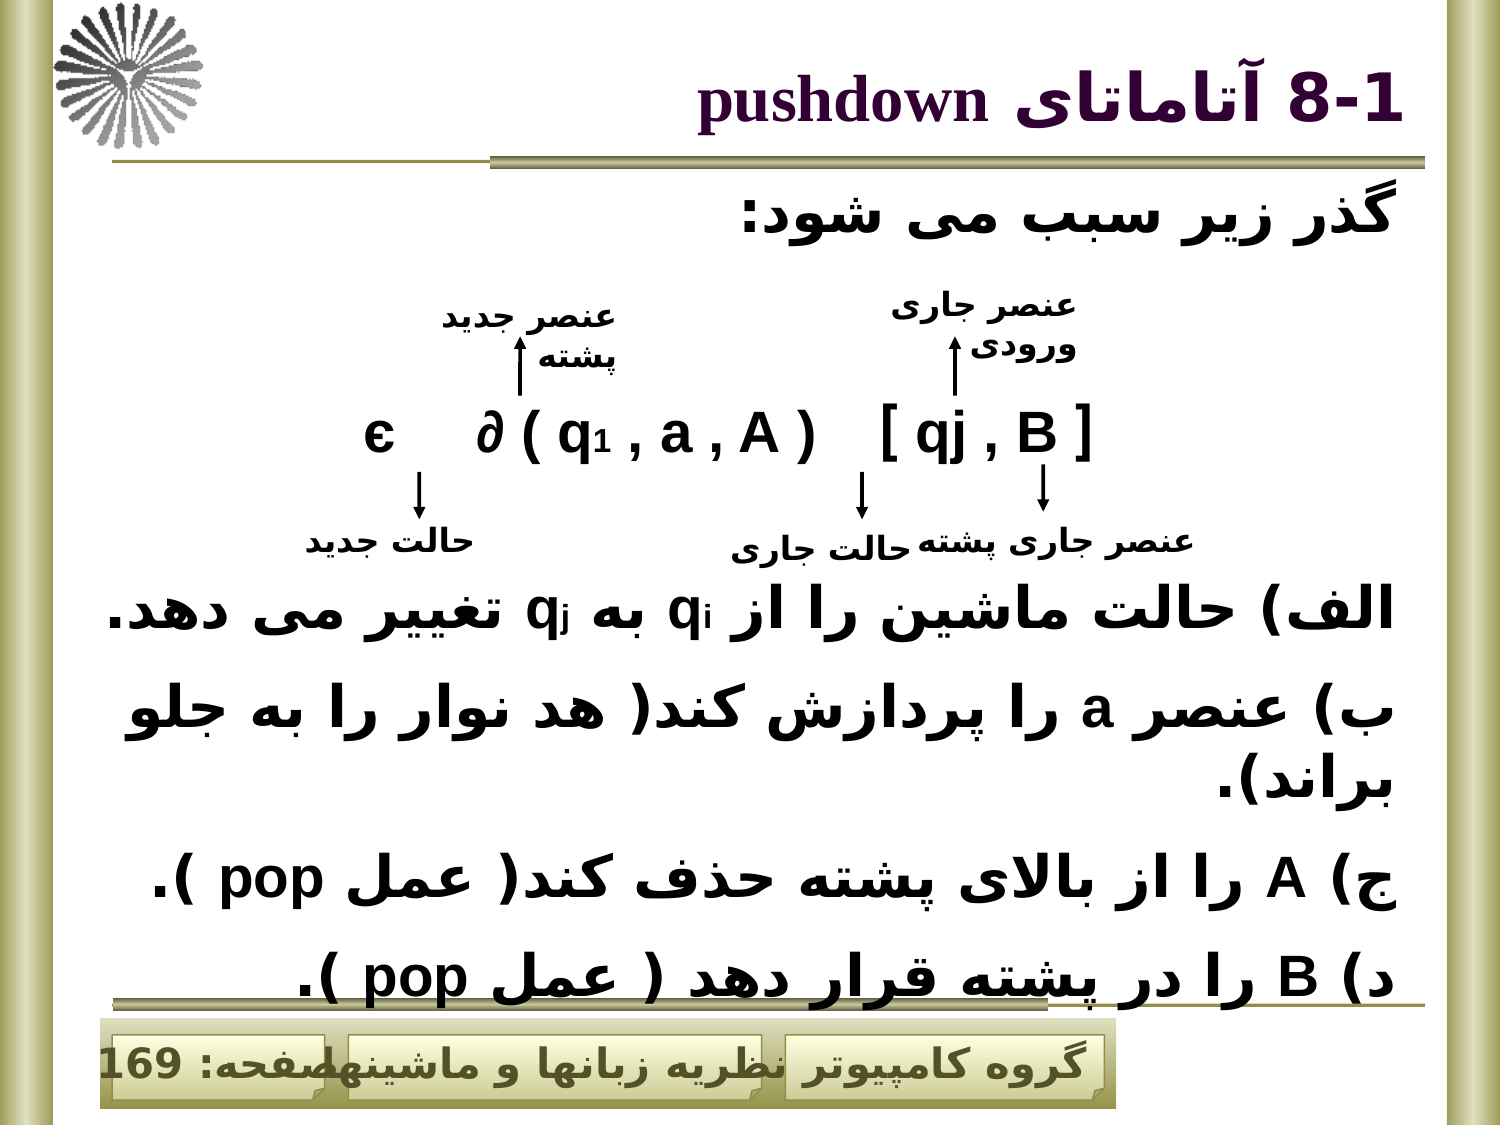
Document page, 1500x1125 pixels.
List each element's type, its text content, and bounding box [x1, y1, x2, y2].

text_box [29, 165, 1412, 988]
title 8-1 آتاماتای pushdown [147, 42, 1423, 147]
